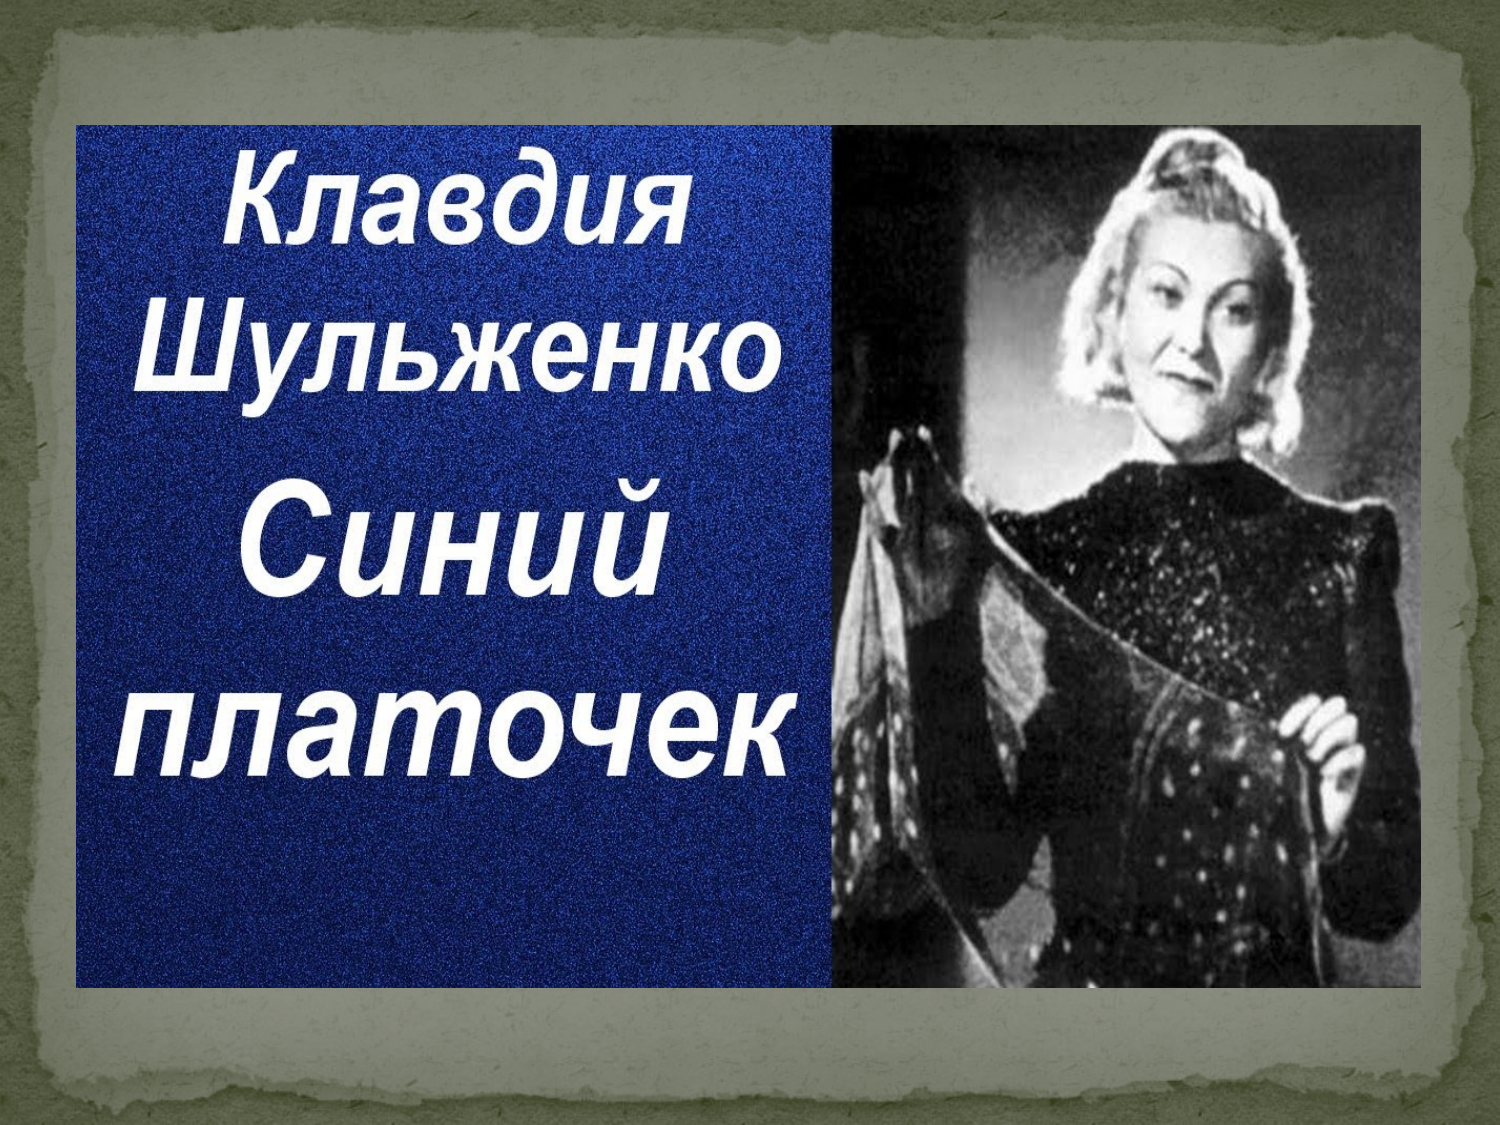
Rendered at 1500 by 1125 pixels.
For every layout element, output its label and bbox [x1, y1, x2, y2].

list [79, 128, 1418, 984]
